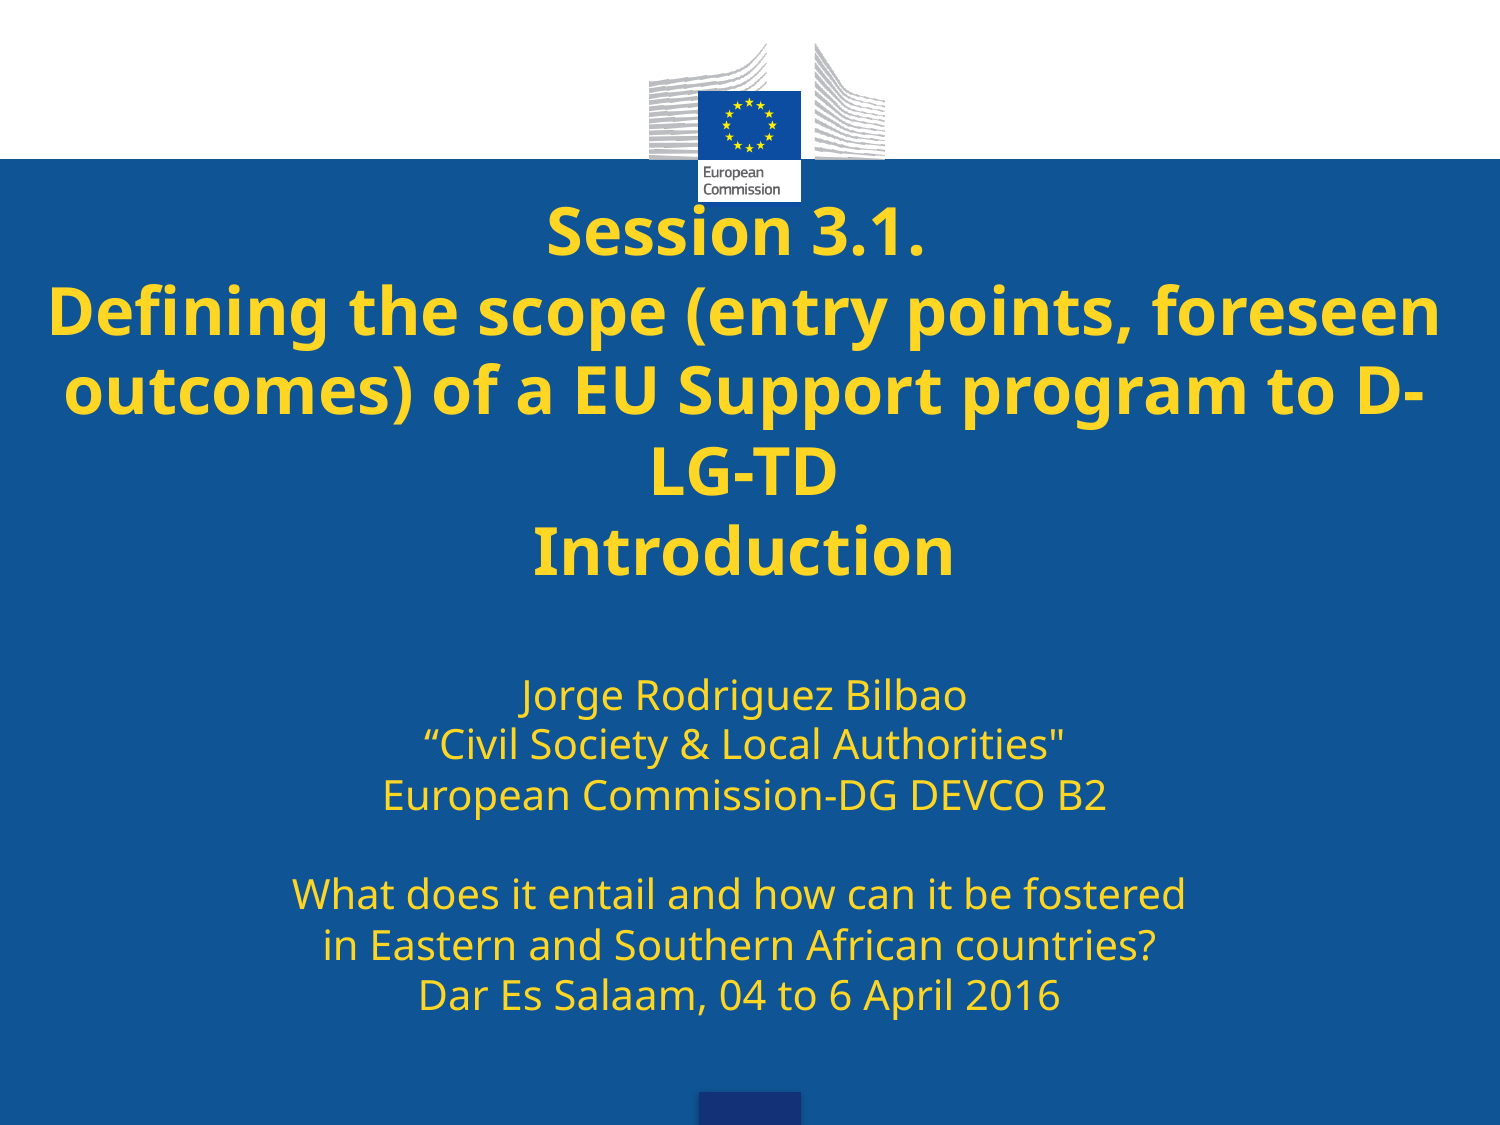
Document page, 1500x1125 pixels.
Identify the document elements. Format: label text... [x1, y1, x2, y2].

title Session 3.1. Defining the scope (entry points, foreseen outcomes) of a EU Support program to D-LG-TD Introduction Jorge Rodriguez Bilbao “Civil Society & Local Authorities" European Commission-DG DEVCO B2 What does it entail and how can it be fostered in Eastern and Southern African countries? Dar Es Salaam, 04 to 6 April 2016 [17, 184, 1472, 953]
